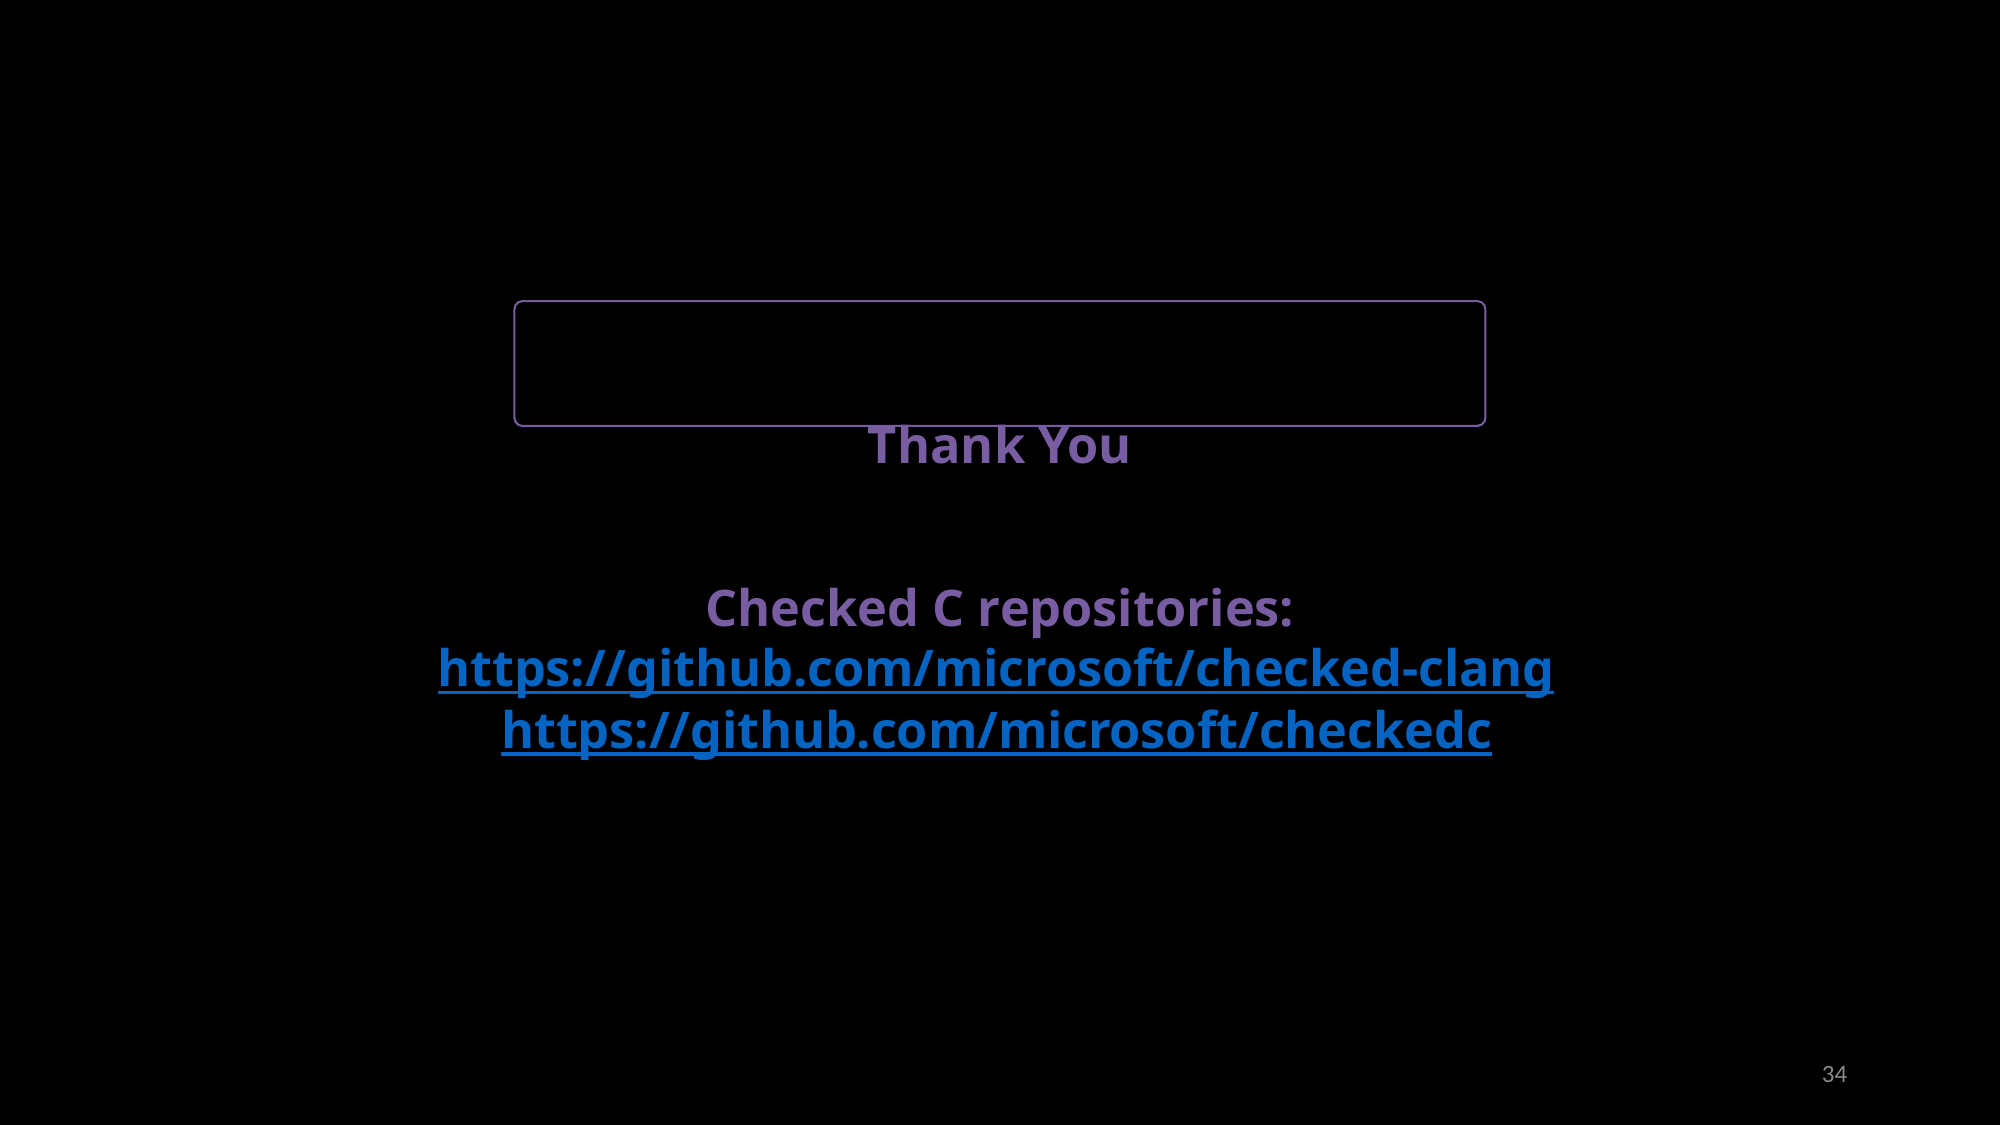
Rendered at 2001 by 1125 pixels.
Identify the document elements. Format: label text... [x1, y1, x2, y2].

text_box [513, 300, 1487, 427]
slide_number 34 [1412, 1042, 1863, 1103]
title Thank You Checked C repositories: https://github.com/microsoft/checked-clang https://github.com/microsoft/checkedc [137, 84, 1863, 1103]
